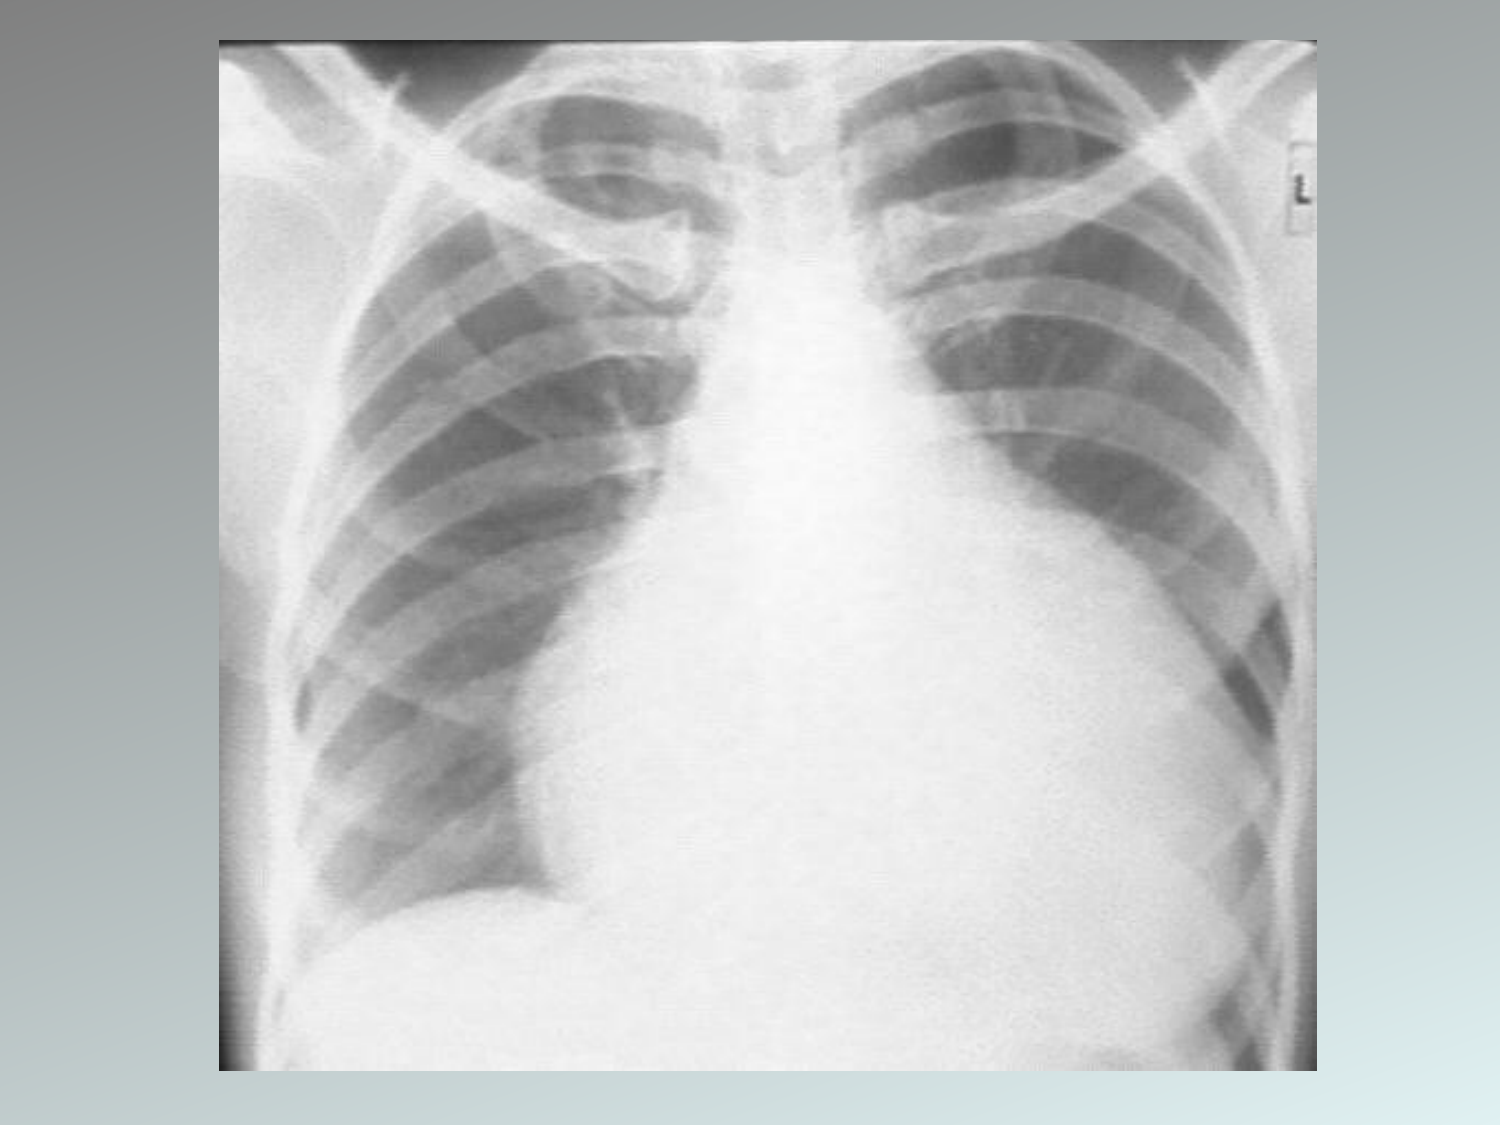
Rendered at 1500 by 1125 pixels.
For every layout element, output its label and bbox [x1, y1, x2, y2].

picture [219, 40, 1318, 1071]
